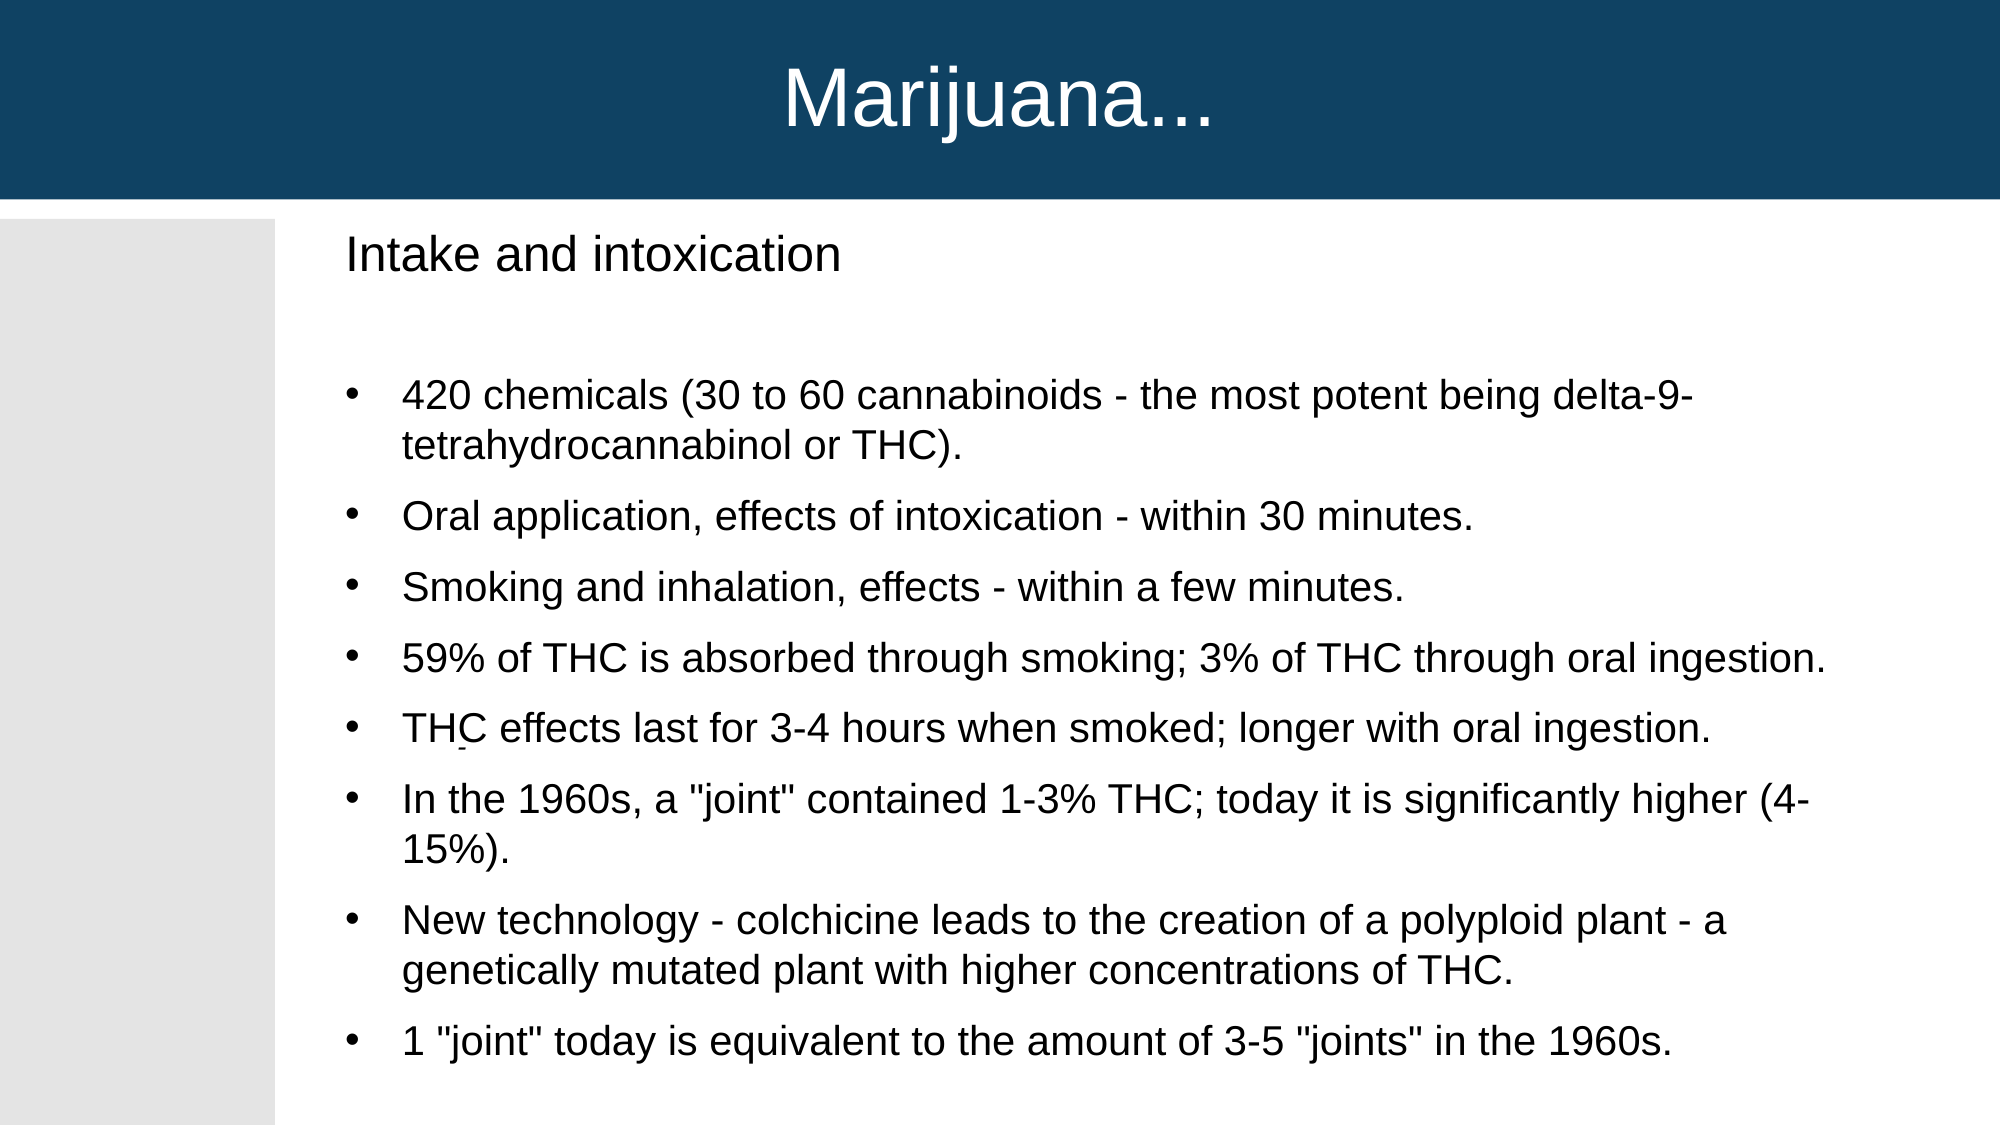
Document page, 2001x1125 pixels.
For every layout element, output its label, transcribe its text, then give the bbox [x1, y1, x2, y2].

title Marijuana... [0, 0, 2000, 200]
text_box - [110, 720, 497, 770]
list Intake and intoxication 420 chemicals (30 to 60 cannabinoids - the most potent being delta-9-tetrahydrocannabinol or THC). Oral application, effects of intoxication - within 30 minutes. Smoking and inhalation, effects - within a few minutes. 59% of THC is absorbed through smoking; 3% of THC through oral ingestion. THC effects last for 3-4 hours when smoked; longer with oral ingestion. In the 1960s, a "joint" contained 1-3% THC; today it is significantly higher (4-15%). New technology - colchicine leads to the creation of a polyploid plant - a genetically mutated plant with higher concentrations of THC. 1 "joint" today is equivalent to the amount of 3-5 "joints" in the 1960s. [330, 213, 1862, 928]
text_box [0, 218, 276, 1125]
